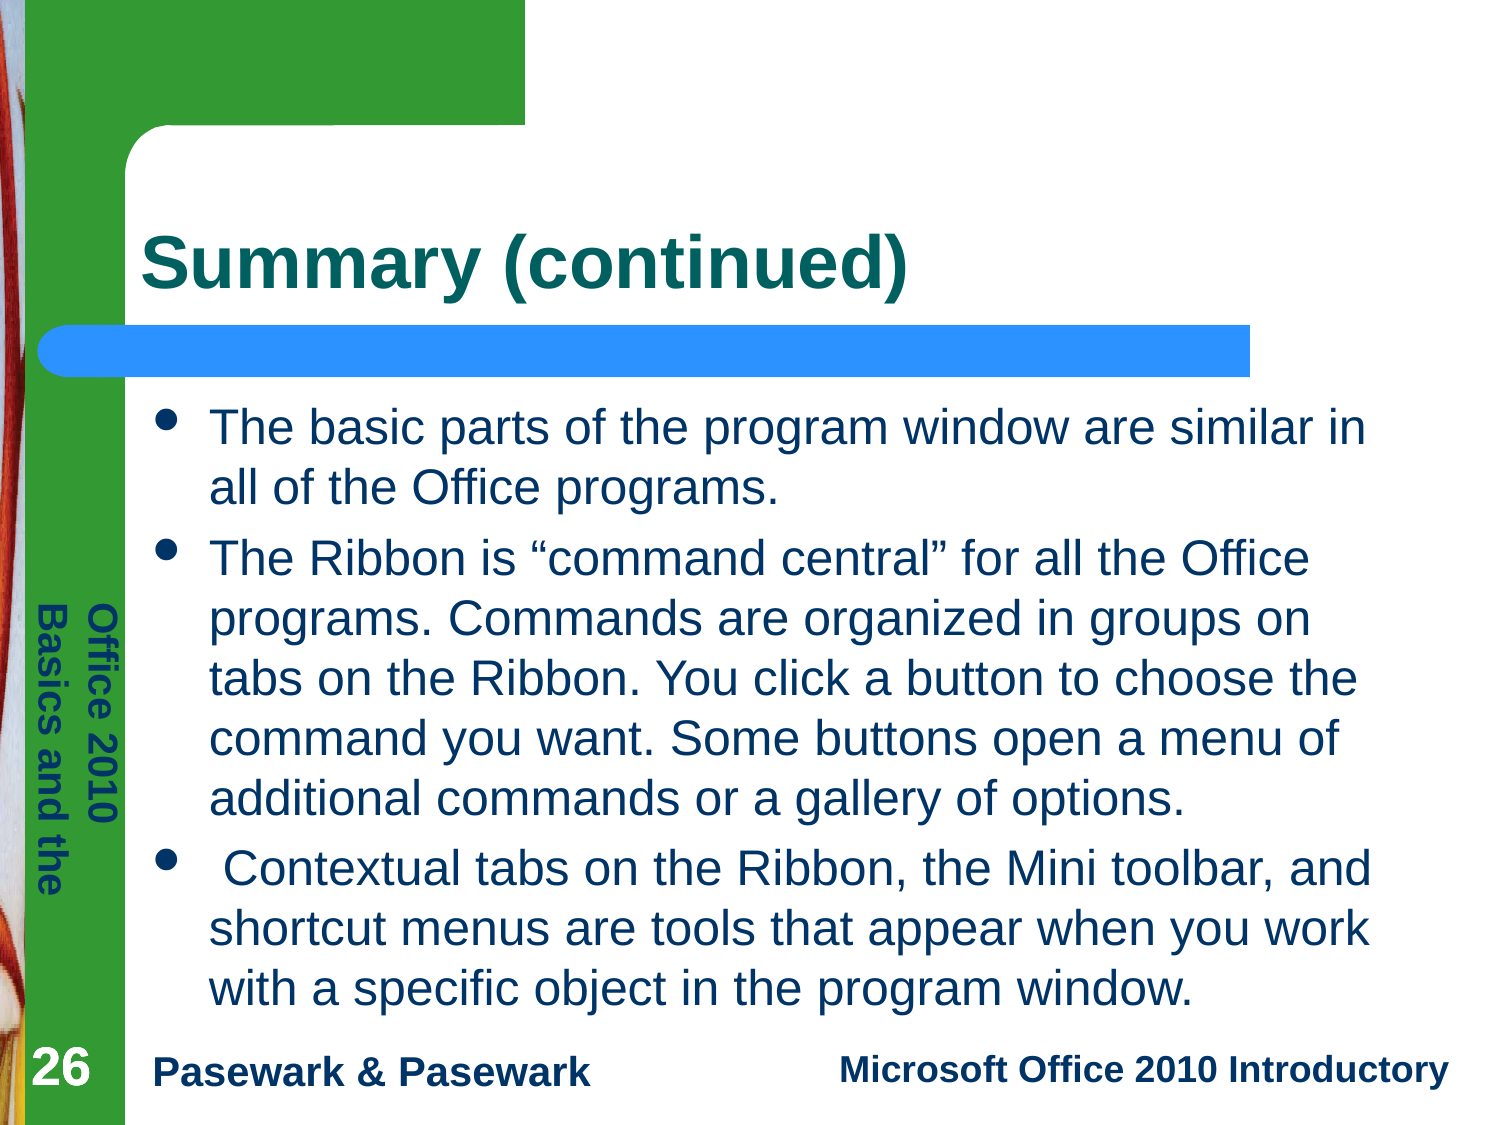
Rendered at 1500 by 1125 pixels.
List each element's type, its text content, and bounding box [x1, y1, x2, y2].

list The basic parts of the program window are similar in all of the Office programs. The Ribbon is “command central” for all the Office programs. Commands are organized in groups on tabs on the Ribbon. You click a button to choose the command you want. Some buttons open a menu of additional commands or a gallery of options. Contextual tabs on the Ribbon, the Mini toolbar, and shortcut menus are tools that appear when you work with a specific object in the program window. [137, 387, 1401, 999]
picture [0, 0, 25, 1125]
text_box 26 [13, 1023, 111, 1105]
title Summary (continued) [124, 124, 1426, 313]
